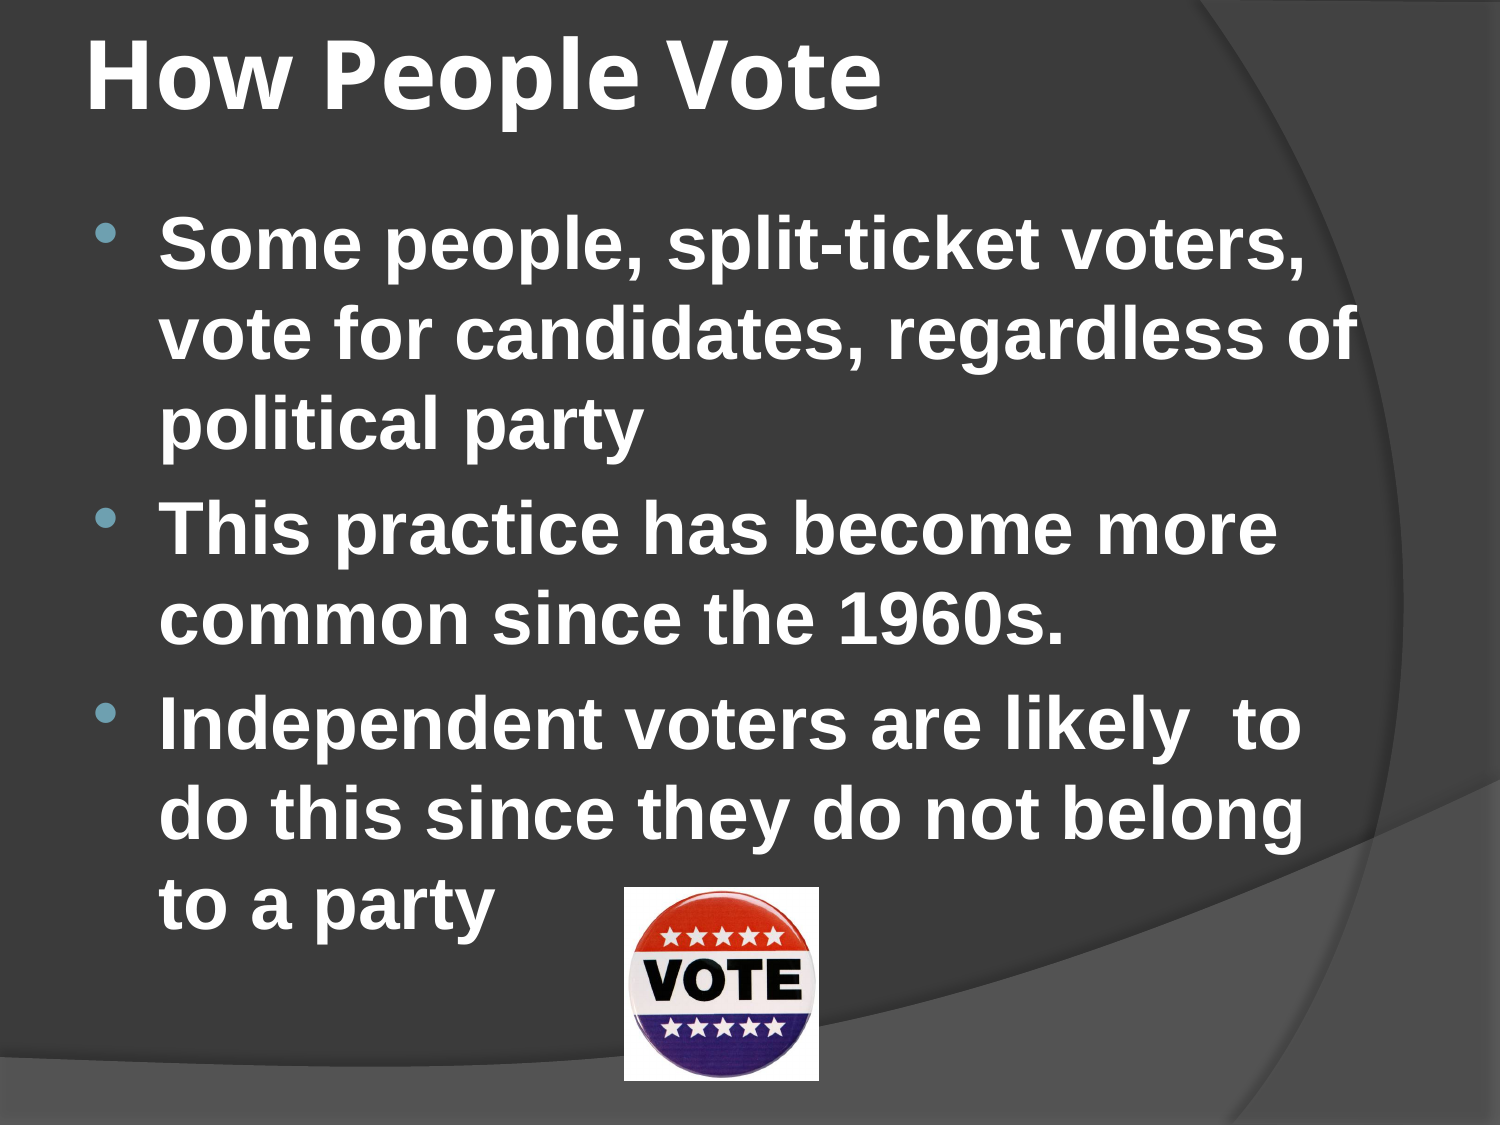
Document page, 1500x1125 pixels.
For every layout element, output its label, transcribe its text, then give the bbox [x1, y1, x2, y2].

title How People Vote [75, 0, 1425, 143]
list Some people, split-ticket voters, vote for candidates, regardless of political party This practice has become more common since the 1960s. Independent voters are likely to do this since they do not belong to a party [75, 187, 1413, 1025]
picture [624, 887, 820, 1081]
